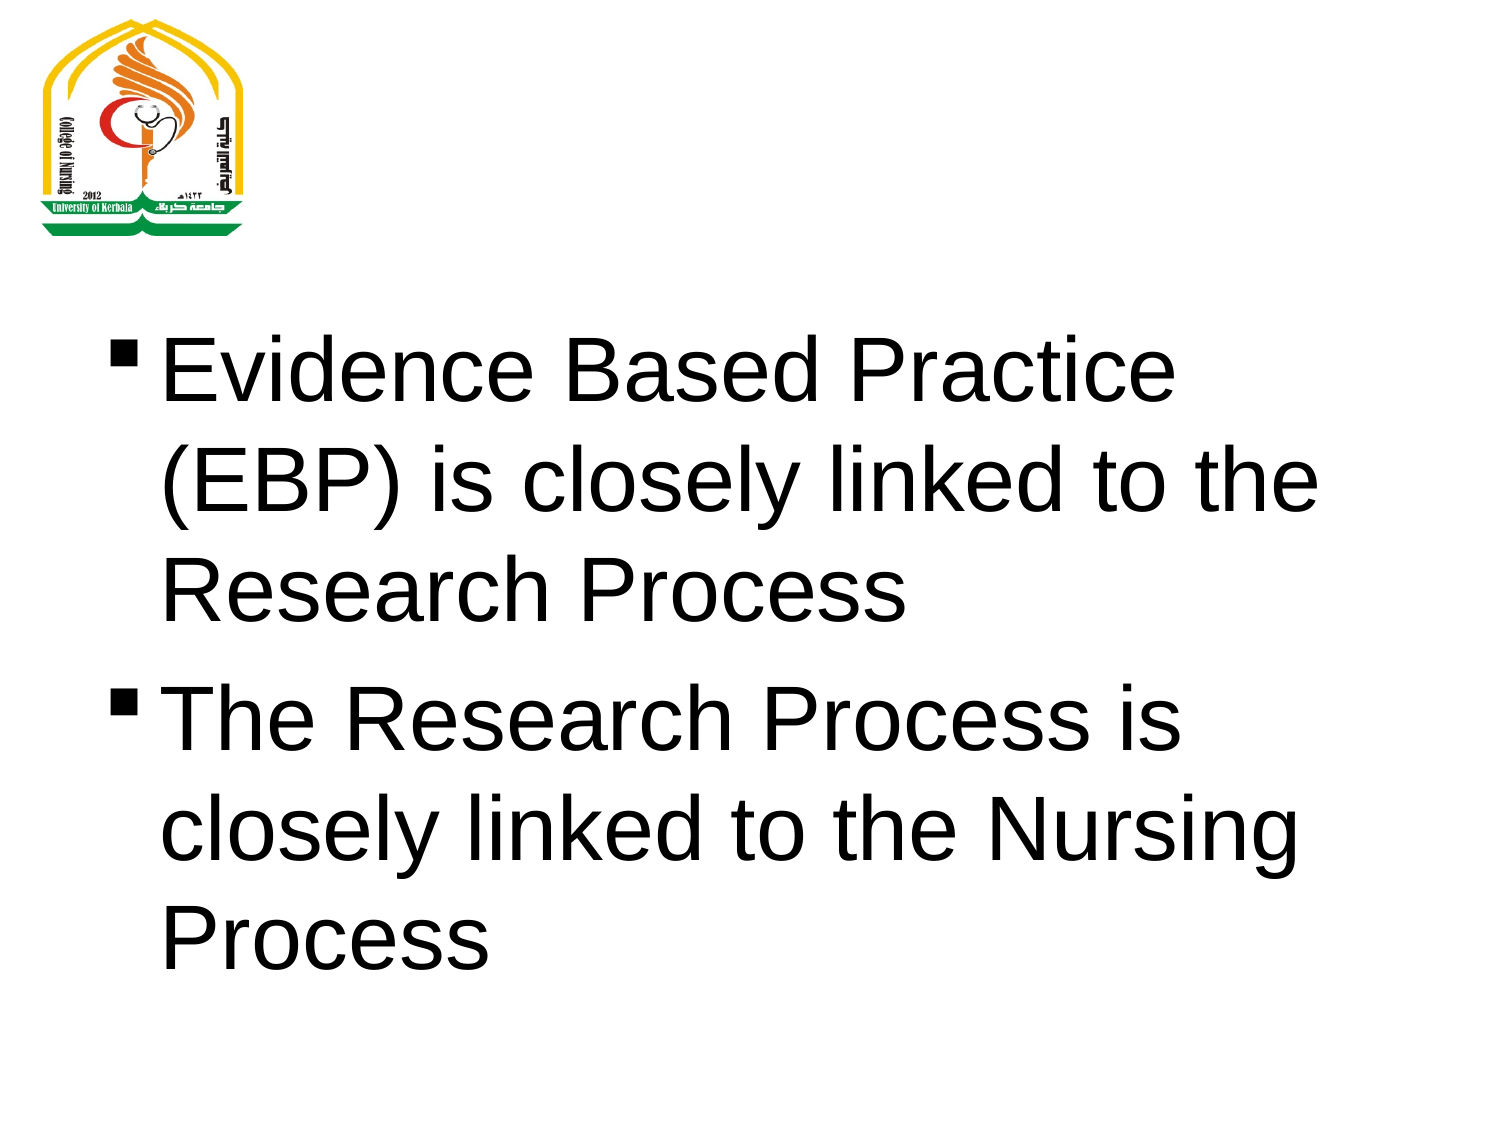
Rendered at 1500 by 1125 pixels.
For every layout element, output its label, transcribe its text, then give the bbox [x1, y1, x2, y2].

list Evidence Based Practice (EBP) is closely linked to the Research Process The Research Process is closely linked to the Nursing Process [88, 302, 1439, 1012]
picture [40, 18, 243, 236]
